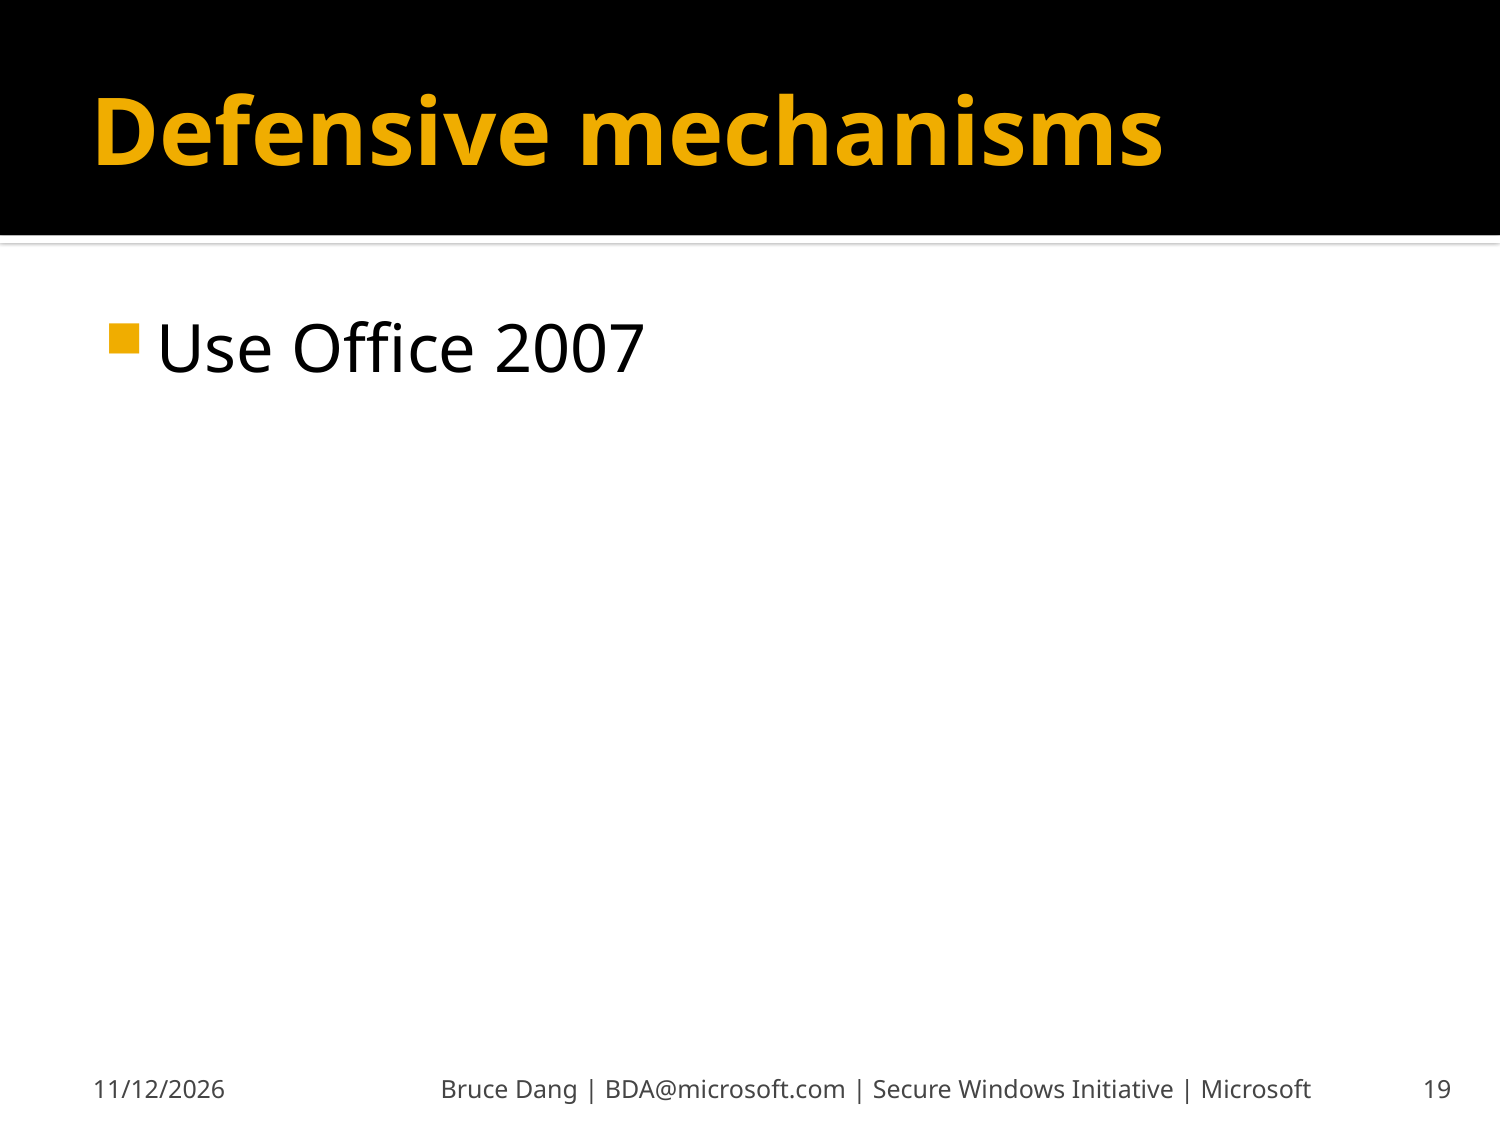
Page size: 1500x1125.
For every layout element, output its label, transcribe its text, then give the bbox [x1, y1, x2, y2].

slide_number 19 [1345, 1062, 1467, 1108]
list Use Office 2007 [75, 291, 1425, 1050]
title Defensive mechanisms [75, 25, 1425, 231]
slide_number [75, 1062, 425, 1108]
footer Bruce Dang | BDA@microsoft.com | Secure Windows Initiative | Microsoft [433, 1062, 1337, 1108]
